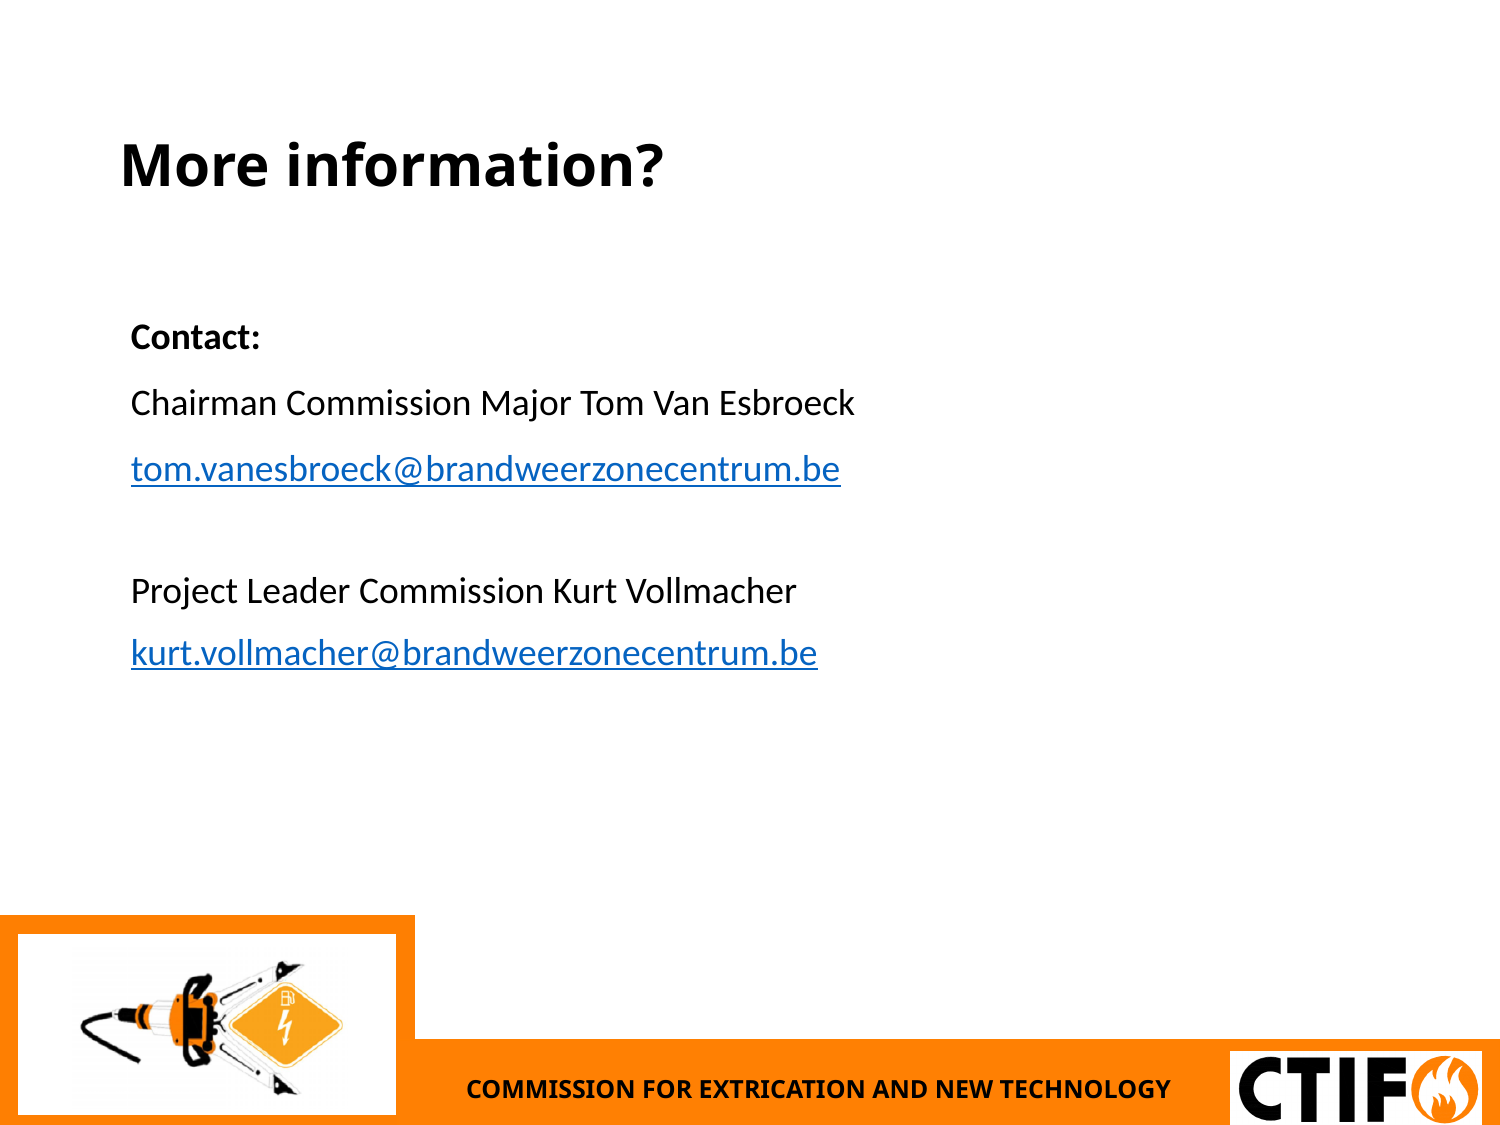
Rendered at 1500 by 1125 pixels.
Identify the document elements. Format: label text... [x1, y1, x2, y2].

picture [1230, 1051, 1482, 1125]
title More information? [104, 58, 1399, 277]
picture [67, 940, 348, 1109]
list Contact: Chairman Commission Major Tom Van Esbroeck tom.vanesbroeck@brandweerzonecentrum.be Project Leader Commission Kurt Vollmacher kurt.vollmacher@brandweerzonecentrum.be [115, 309, 1410, 1024]
